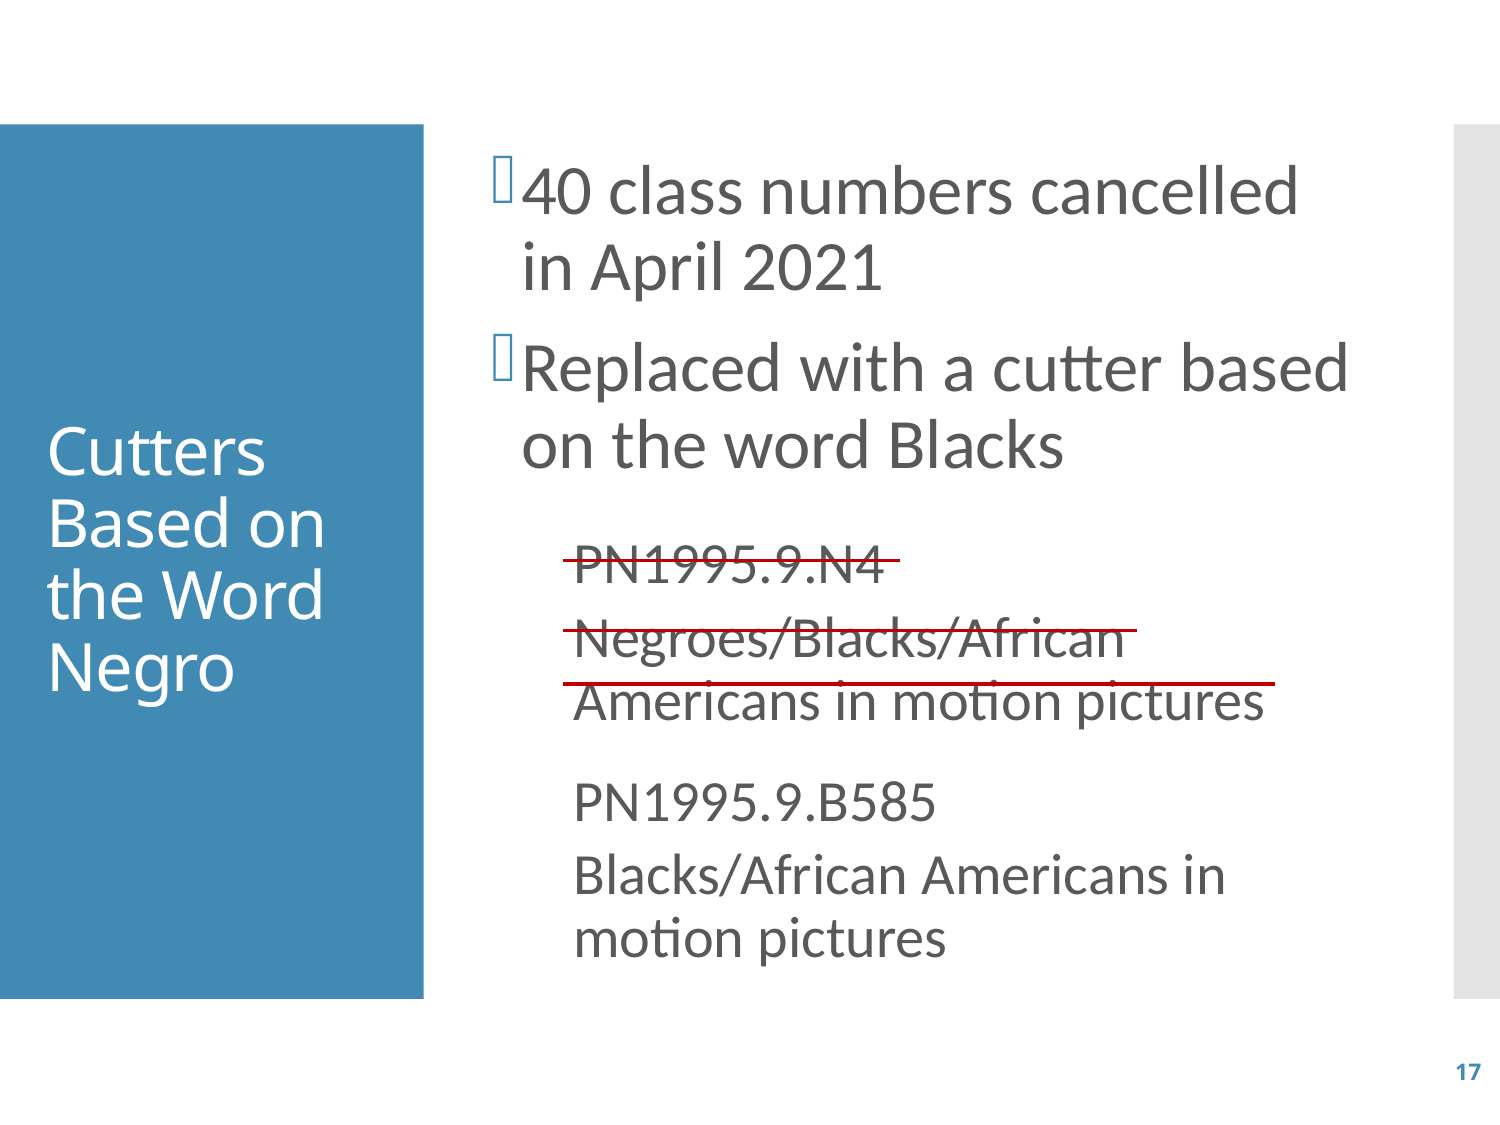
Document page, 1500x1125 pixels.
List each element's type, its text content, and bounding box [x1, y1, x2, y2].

title Cutters Based on the Word Negro [31, 184, 394, 940]
list 40 class numbers cancelled in April 2021 Replaced with a cutter based on the word Blacks PN1995.9.N4 Negroes/Blacks/African Americans in motion pictures PN1995.9.B585 Blacks/African Americans in motion pictures [476, 141, 1376, 982]
slide_number 17 [1308, 1042, 1497, 1103]
